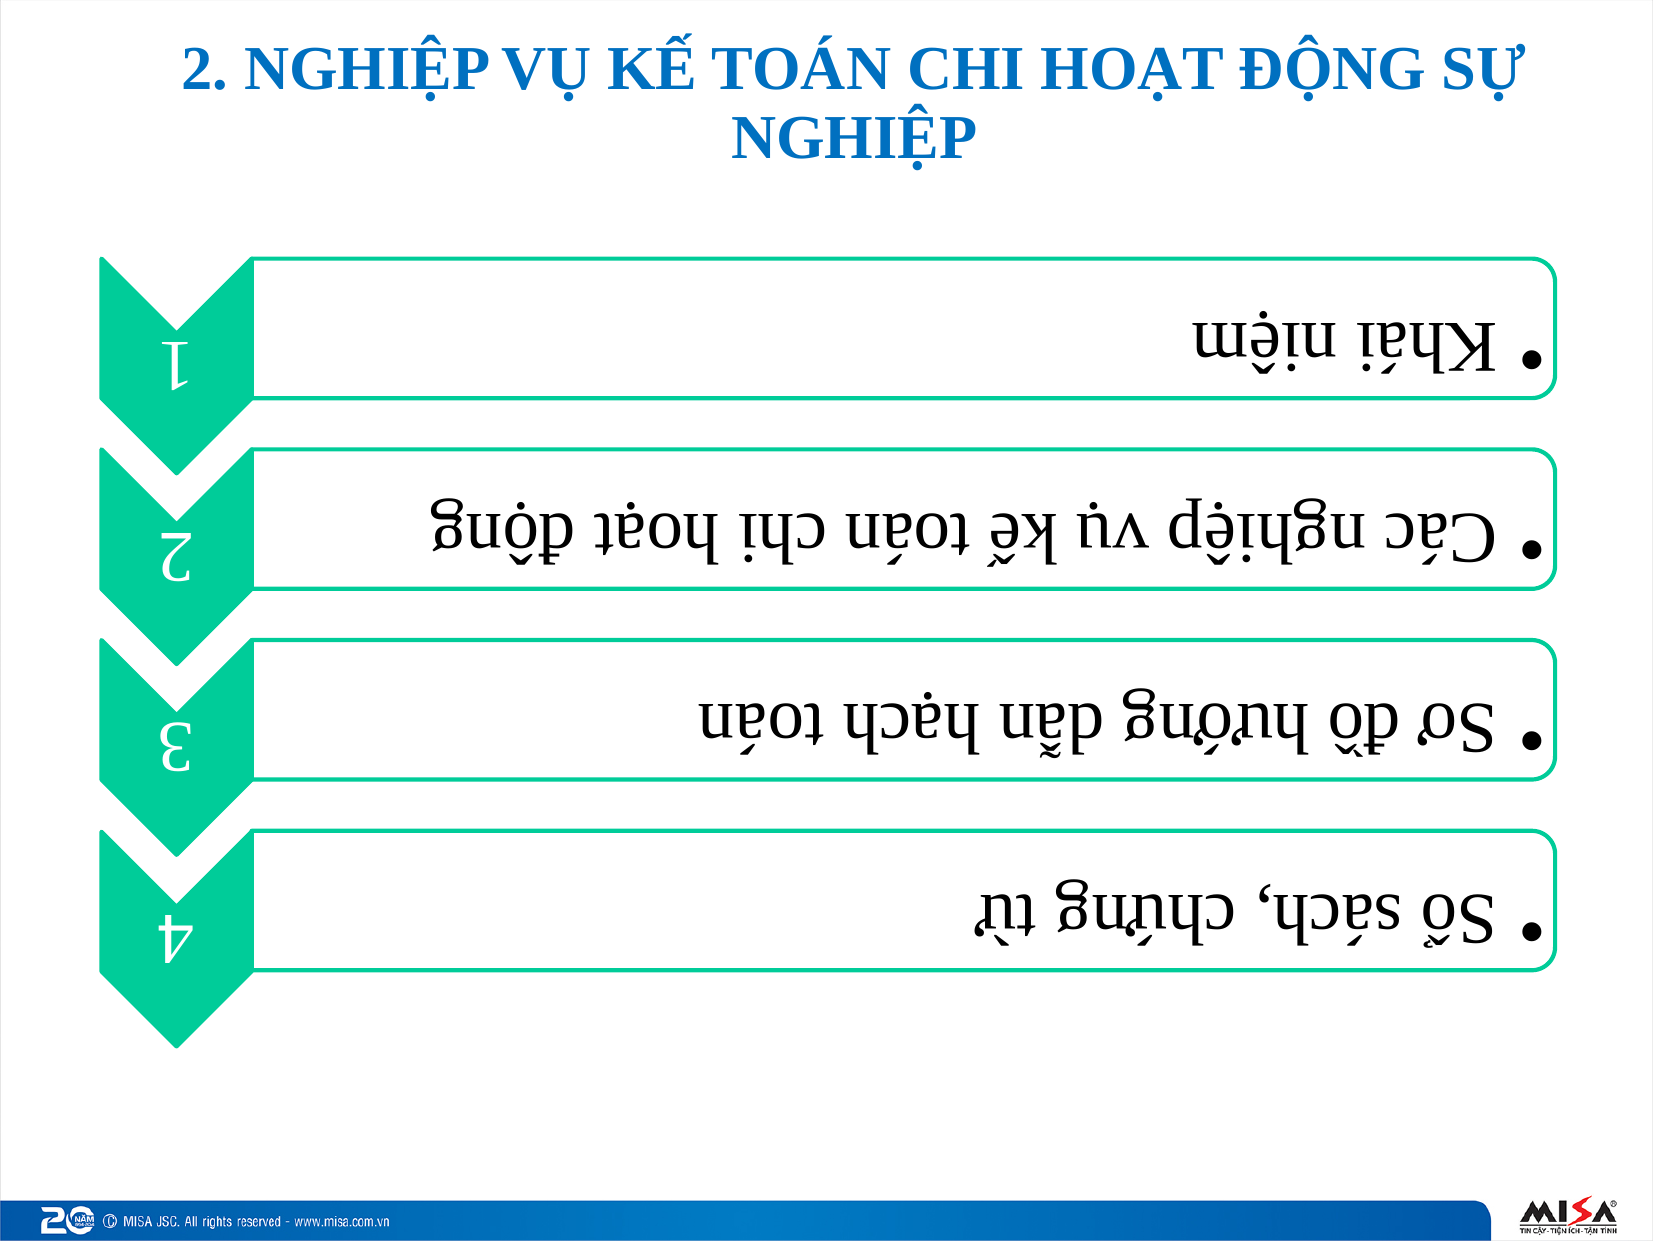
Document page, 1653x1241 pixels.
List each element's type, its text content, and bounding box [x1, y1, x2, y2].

title 2. NGHIỆP VỤ KẾ TOÁN CHI HOẠT ĐỘNG SỰ NGHIỆP [88, 0, 1621, 207]
picture [0, 0, 1653, 1241]
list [101, 257, 1556, 1047]
